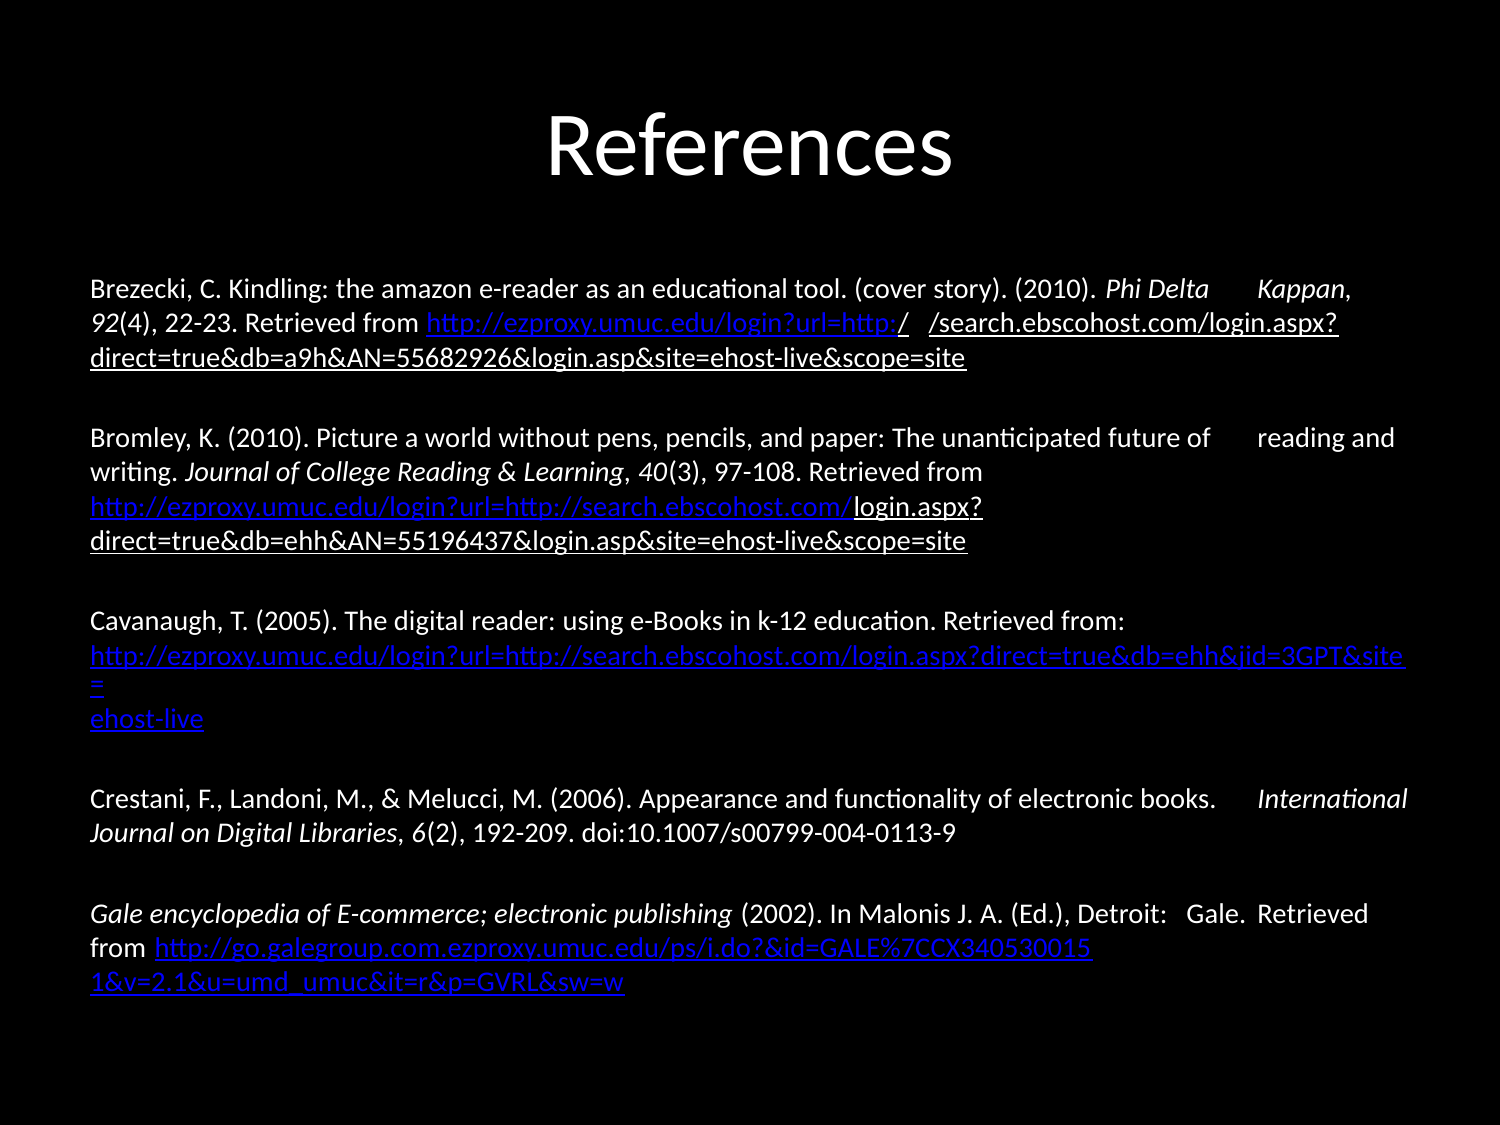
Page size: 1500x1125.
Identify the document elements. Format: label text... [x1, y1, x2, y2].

list Brezecki, C. Kindling: the amazon e-reader as an educational tool. (cover story). (2010). Phi Delta Kappan, 92(4), 22-23. Retrieved from http://ezproxy.umuc.edu/login?url=http:/ /search.ebscohost.com/login.aspx? direct=true&db=a9h&AN=55682926&login.asp&site=ehost-live&scope=site Bromley, K. (2010). Picture a world without pens, pencils, and paper: The unanticipated future of reading and writing. Journal of College Reading & Learning, 40(3), 97-108. Retrieved from http://ezproxy.umuc.edu/login?url=http://search.ebscohost.com/login.aspx? direct=true&db=ehh&AN=55196437&login.asp&site=ehost-live&scope=site Cavanaugh, T. (2005). The digital reader: using e-Books in k-12 education. Retrieved from: http://ezproxy.umuc.edu/login?url=http://search.ebscohost.com/login.aspx?direct=true&db=ehh&jid=3GPT&site=ehost-live Crestani, F., Landoni, M., & Melucci, M. (2006). Appearance and functionality of electronic books. International Journal on Digital Libraries, 6(2), 192-209. doi:10.1007/s00799-004-0113-9 Gale encyclopedia of E-commerce; electronic publishing (2002). In Malonis J. A. (Ed.), Detroit: Gale. Retrieved from http://go.galegroup.com.ezproxy.umuc.edu/ps/i.do?&id=GALE%7CCX340530015 1&v=2.1&u=umd_umuc&it=r&p=GVRL&sw=w [75, 262, 1425, 1005]
title References [75, 45, 1425, 233]
